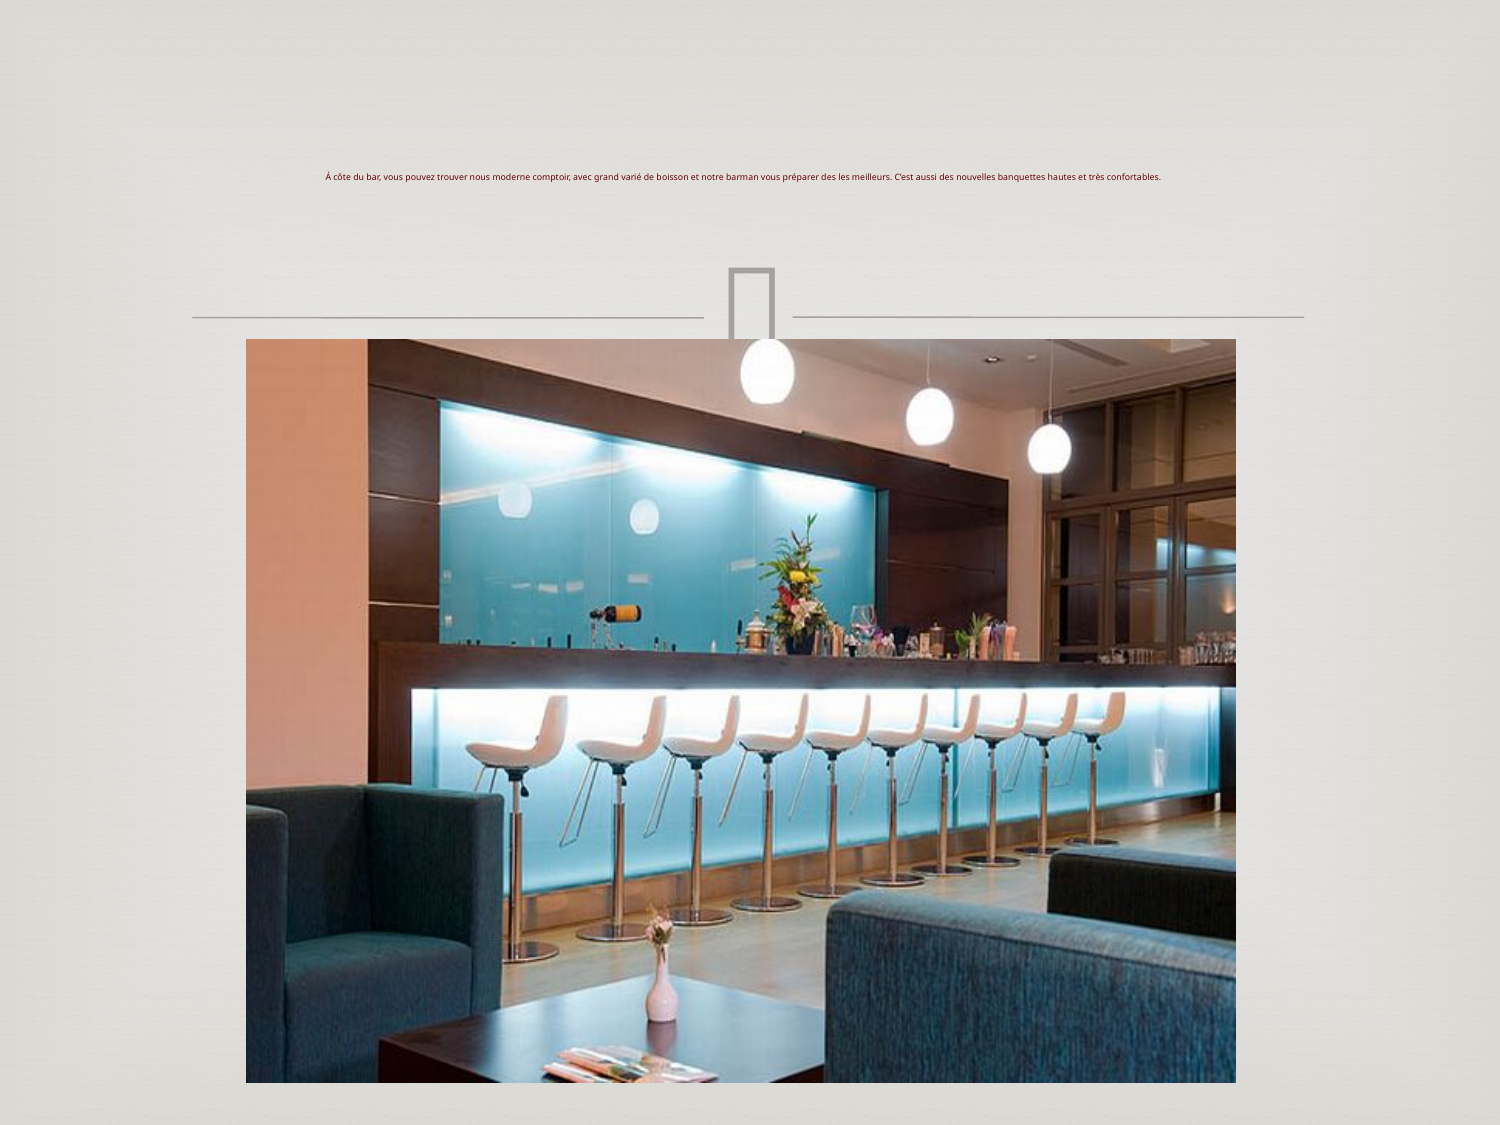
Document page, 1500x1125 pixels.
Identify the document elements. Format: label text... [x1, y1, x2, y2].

title Á côte du bar, vous pouvez trouver nous moderne comptoir, avec grand varié de boisson et notre barman vous préparer des les meilleurs. C’est aussi des nouvelles banquettes hautes et très confortables. [112, 93, 1377, 244]
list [245, 339, 1237, 1083]
